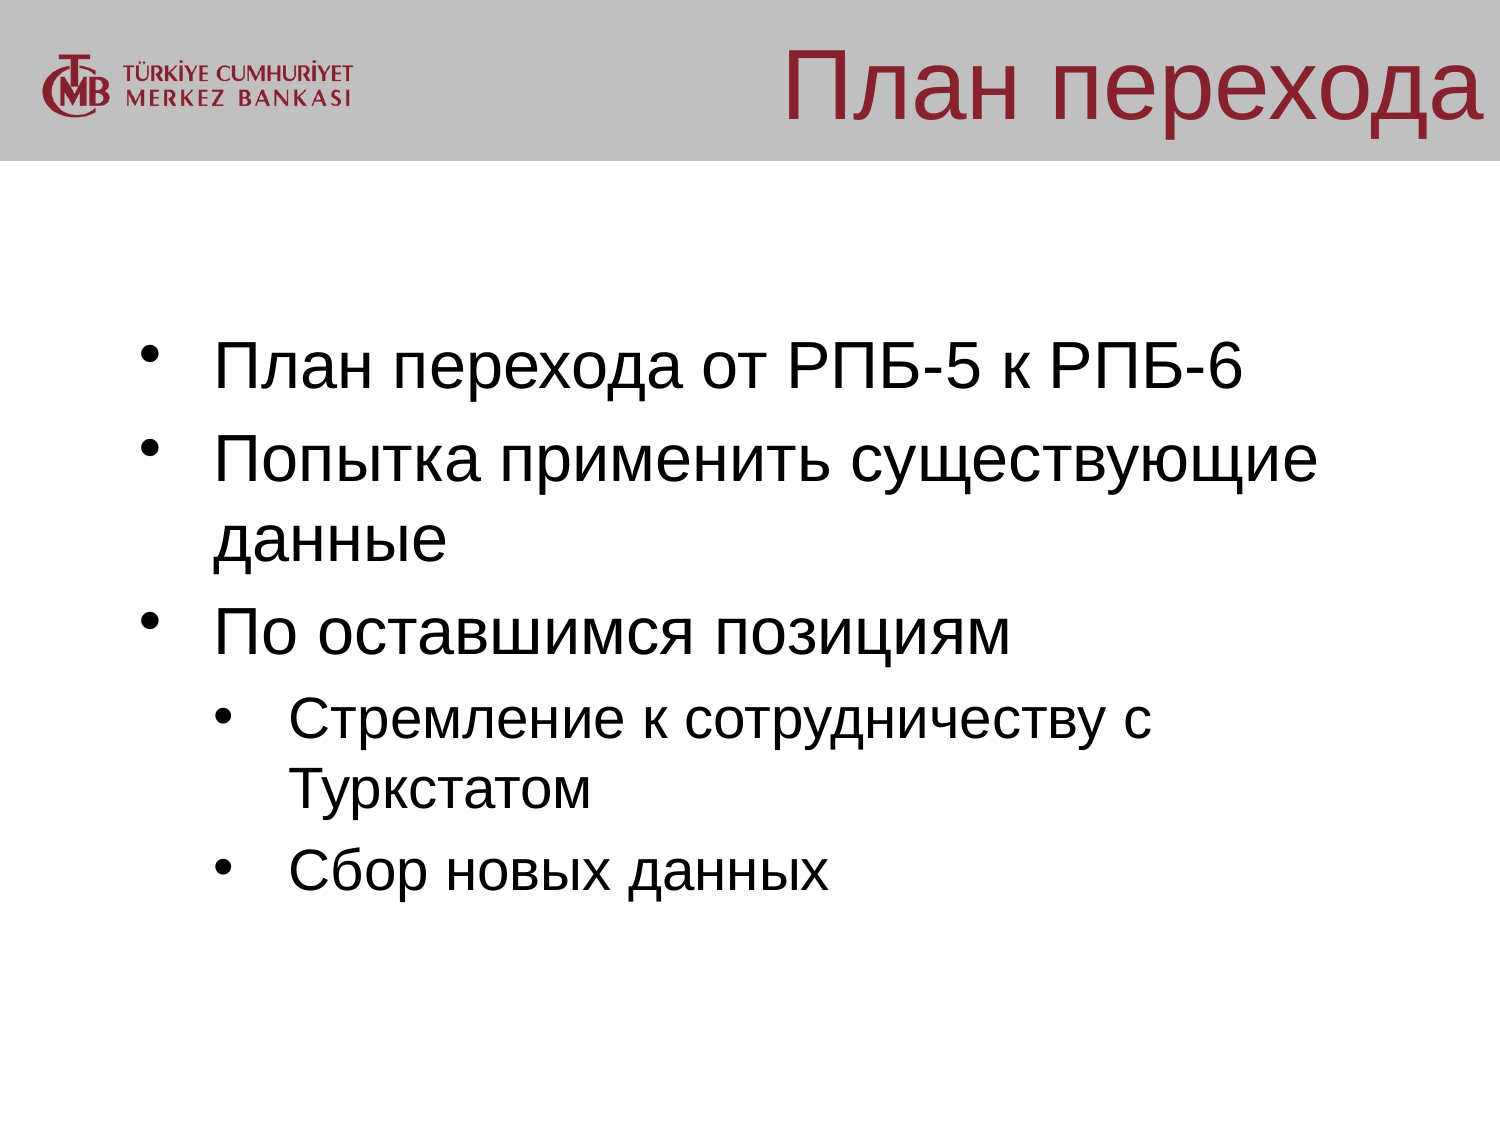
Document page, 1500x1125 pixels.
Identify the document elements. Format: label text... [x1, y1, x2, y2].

picture [40, 54, 355, 120]
title План перехода [0, 0, 1500, 161]
subtitle План перехода от РПБ-5 к РПБ-6 Попытка применить существующие данные По оставшимся позициям Стремление к сотрудничеству с Туркстатом Сбор новых данных [123, 314, 1447, 925]
